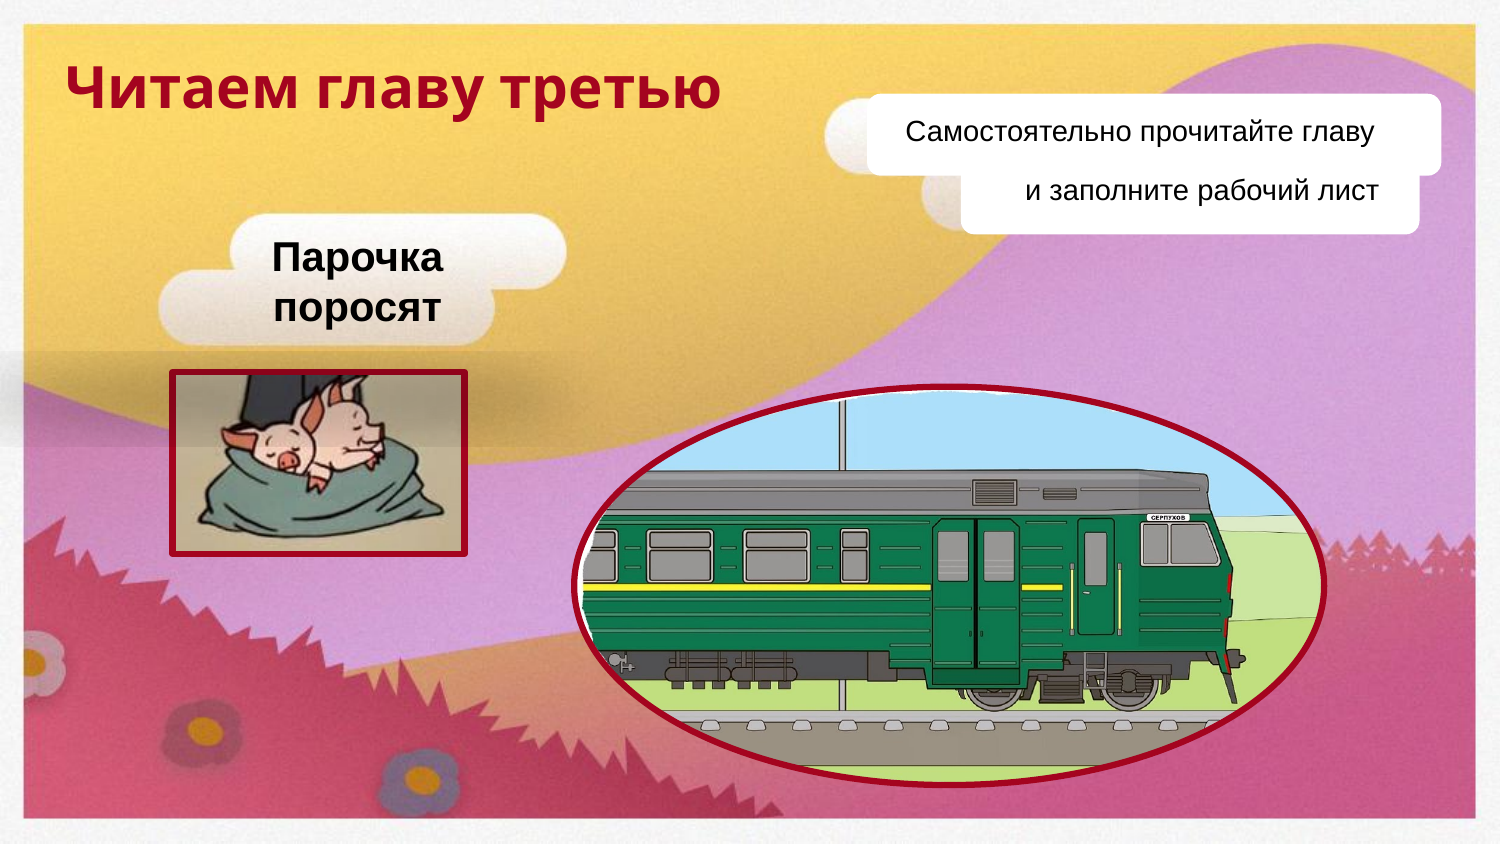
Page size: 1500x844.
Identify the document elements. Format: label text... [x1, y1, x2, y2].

text_box и заполните рабочий лист [984, 163, 1395, 214]
picture [0, 0, 1500, 844]
text_box Парочка поросят [234, 222, 481, 338]
text_box [958, 150, 1422, 237]
text_box Самостоятельно прочитайте главу [890, 105, 1442, 156]
text_box Читаем главу третью [23, 23, 764, 135]
text_box [864, 91, 1444, 178]
